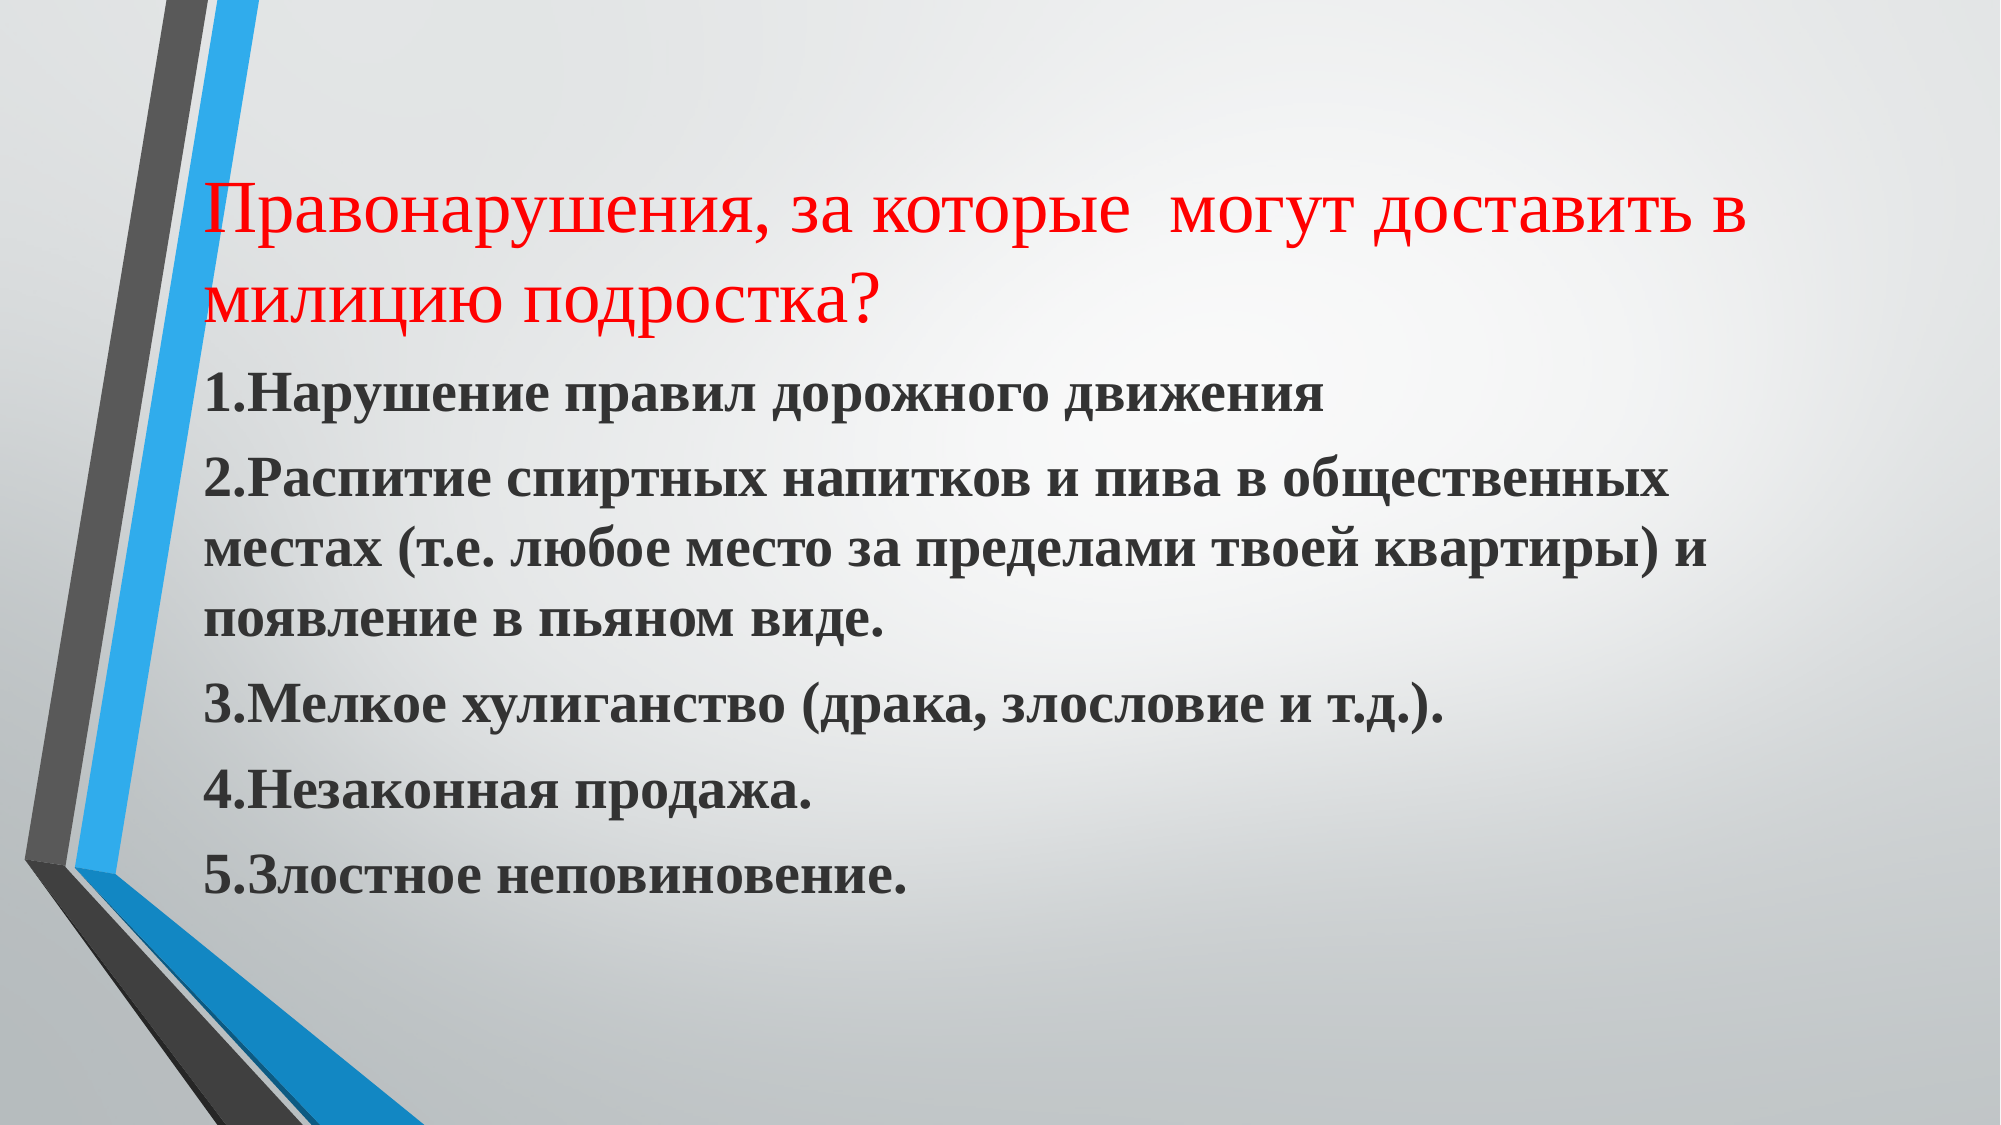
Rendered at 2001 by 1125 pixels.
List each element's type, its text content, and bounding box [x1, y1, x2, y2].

text_box Правонарушения, за которые могут доставить в милицию подростка? 1.Нарушение правил дорожного движения 2.Распитие спиртных напитков и пива в общественных местах (т.е. любое место за пределами твоей квартиры) и появление в пьяном виде. 3.Мелкое хулиганство (драка, злословие и т.д.). 4.Незаконная продажа. 5.Злостное неповиновение. [188, 149, 1812, 913]
